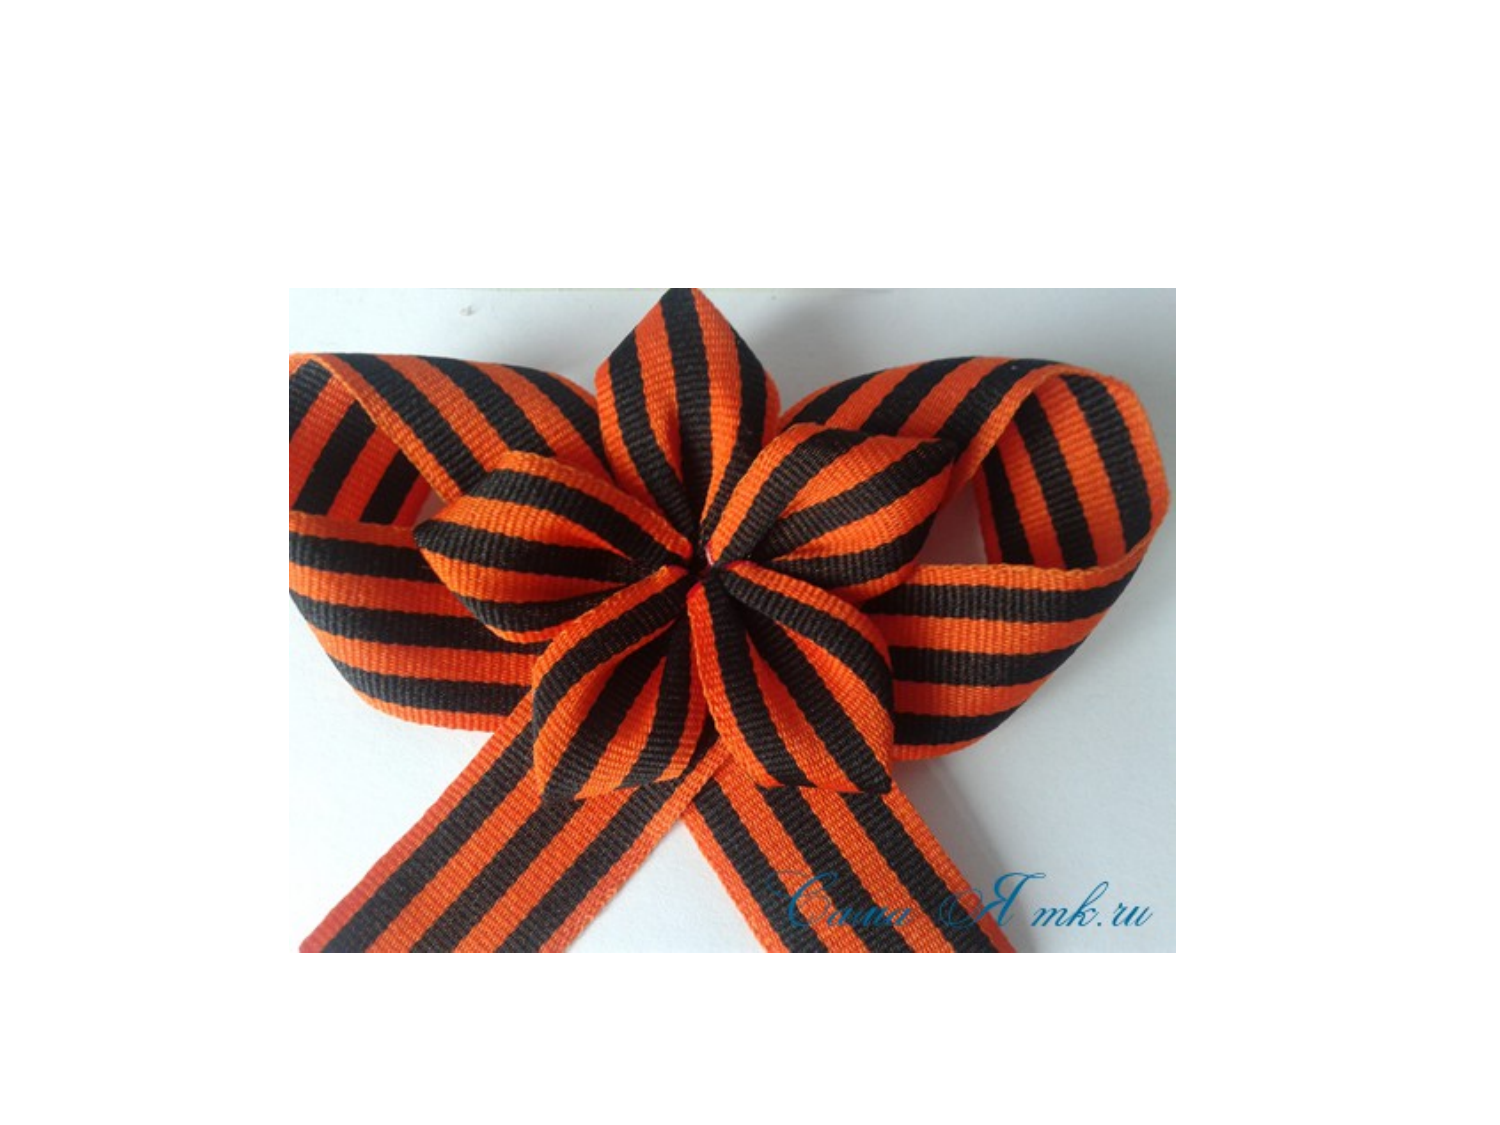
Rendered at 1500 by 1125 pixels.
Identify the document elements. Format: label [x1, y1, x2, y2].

list [288, 287, 1176, 953]
